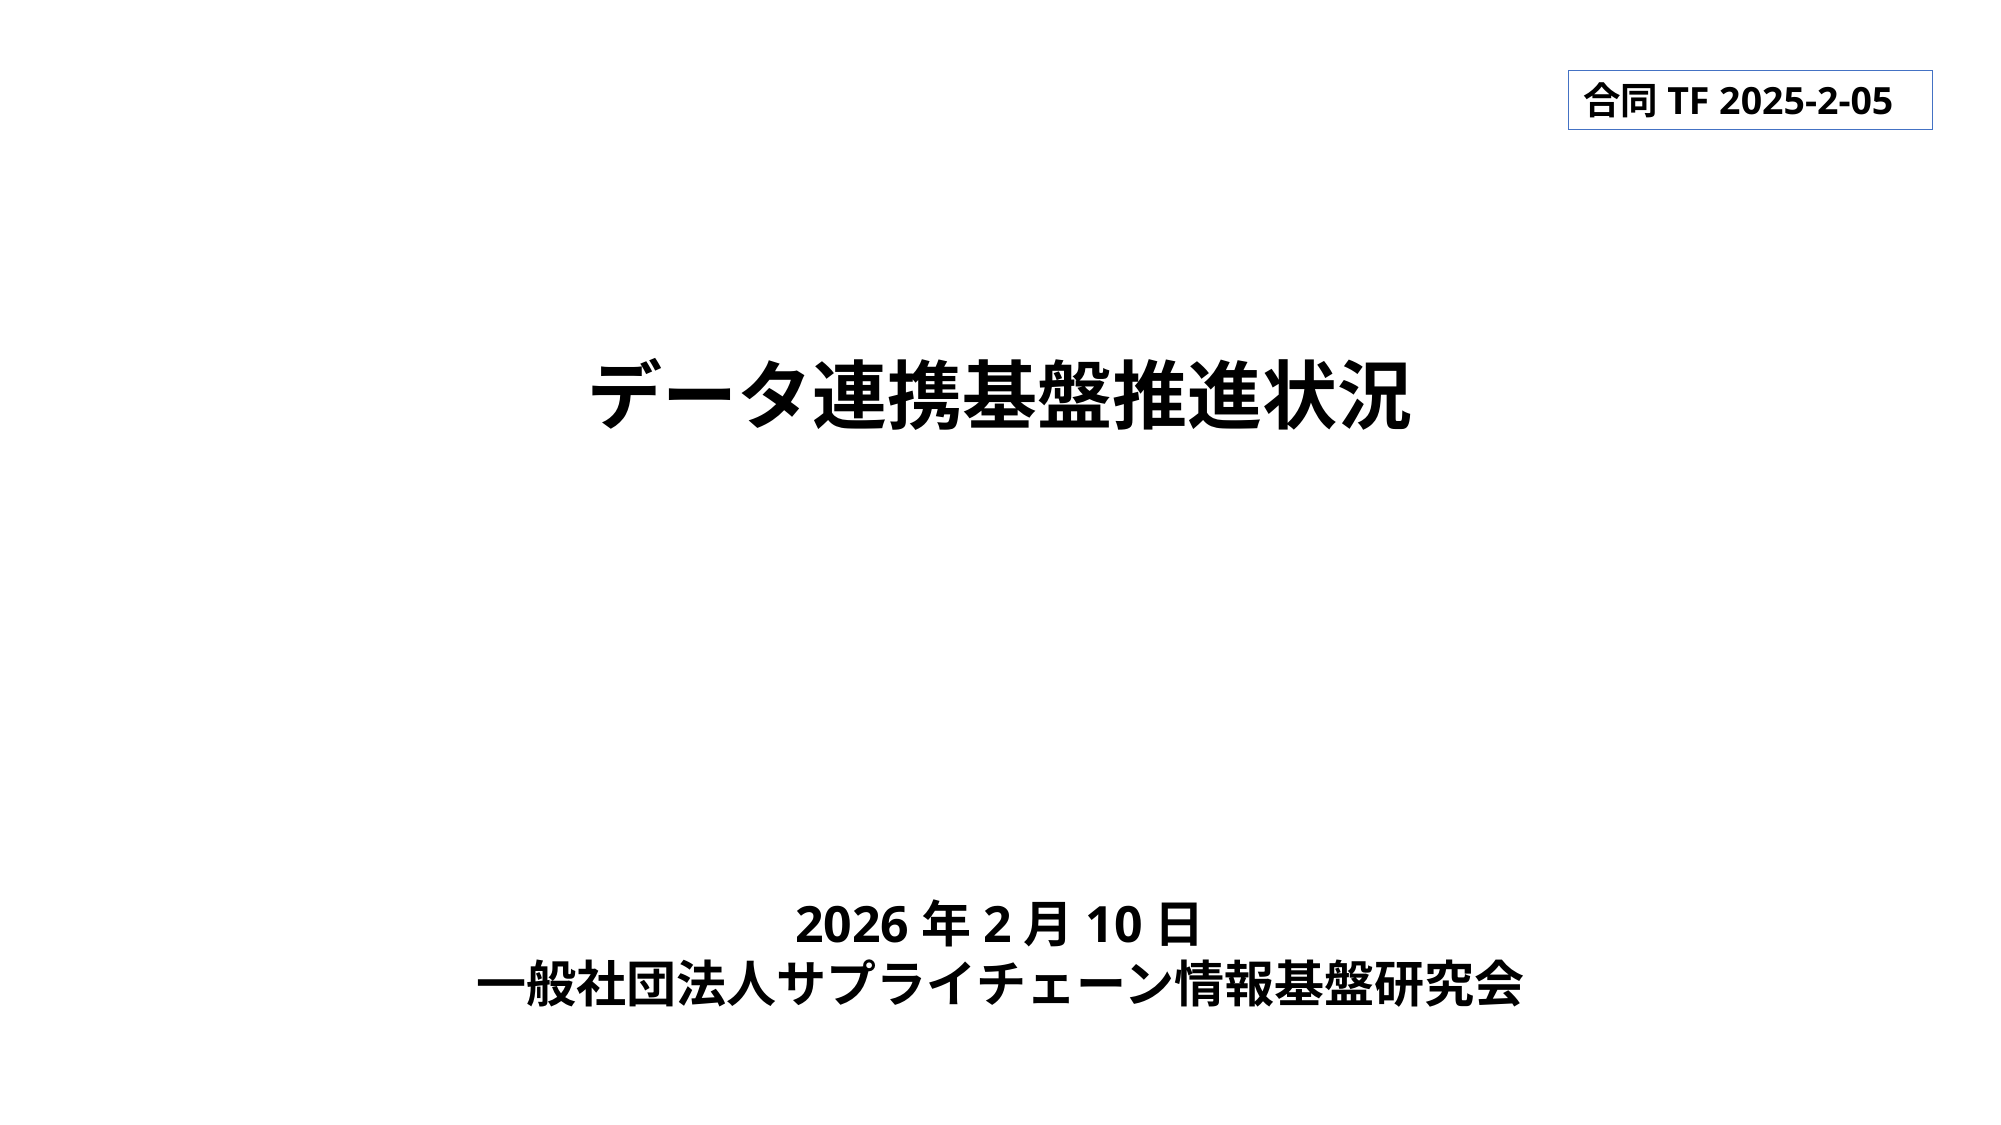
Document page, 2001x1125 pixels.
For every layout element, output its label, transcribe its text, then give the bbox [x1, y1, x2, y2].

text_box 2026年2月10日 一般社団法人サプライチェーン情報基盤研究会 [431, 884, 1569, 1020]
text_box 合同TF 2025-2-05 [1568, 70, 1933, 130]
text_box データ連携基盤推進状況 [500, 340, 1500, 446]
